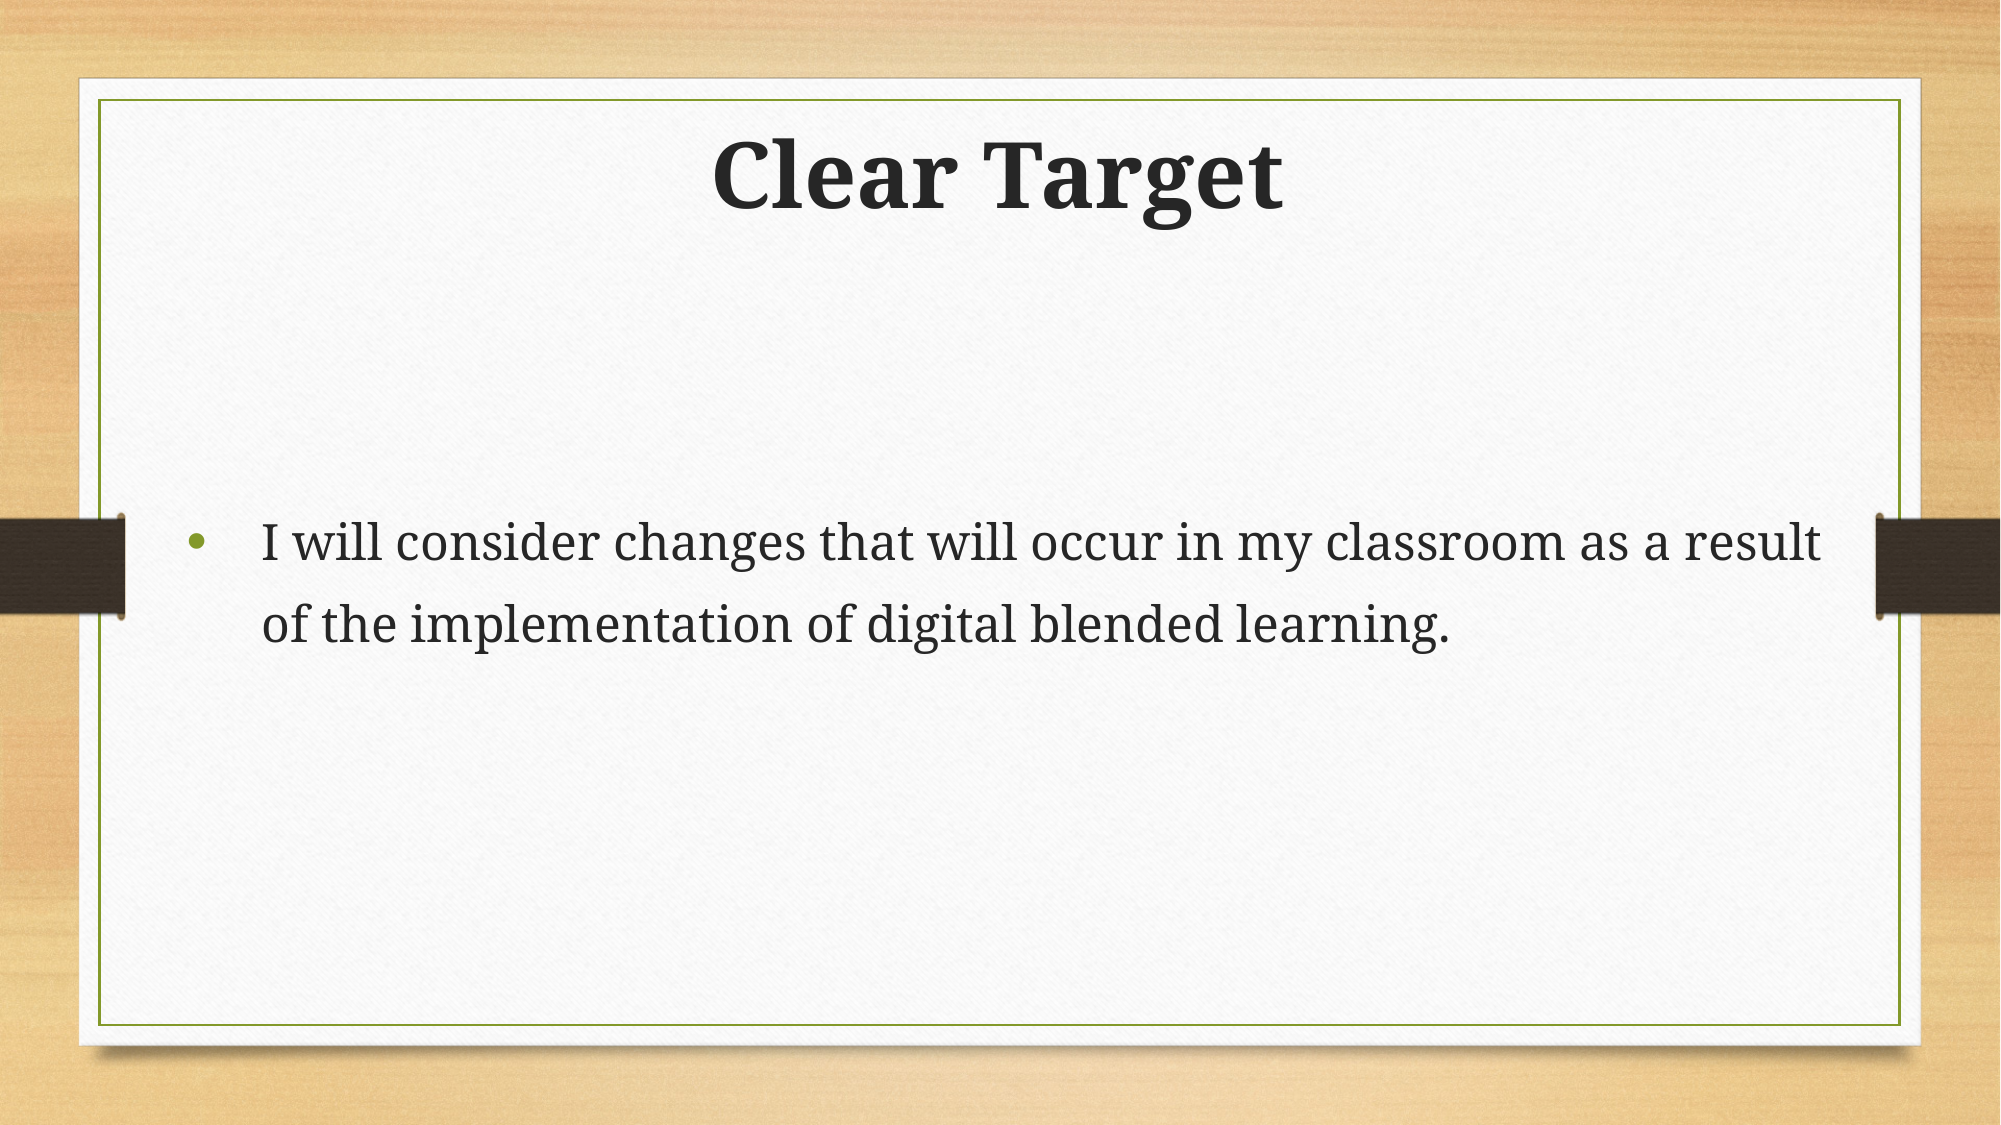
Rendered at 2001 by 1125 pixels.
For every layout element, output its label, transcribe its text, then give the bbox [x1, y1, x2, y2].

list I will consider changes that will occur in my classroom as a result of the implementation of digital blended learning. [150, 276, 1867, 1000]
picture [0, 0, 2001, 1125]
title Clear Target [96, 97, 1899, 252]
